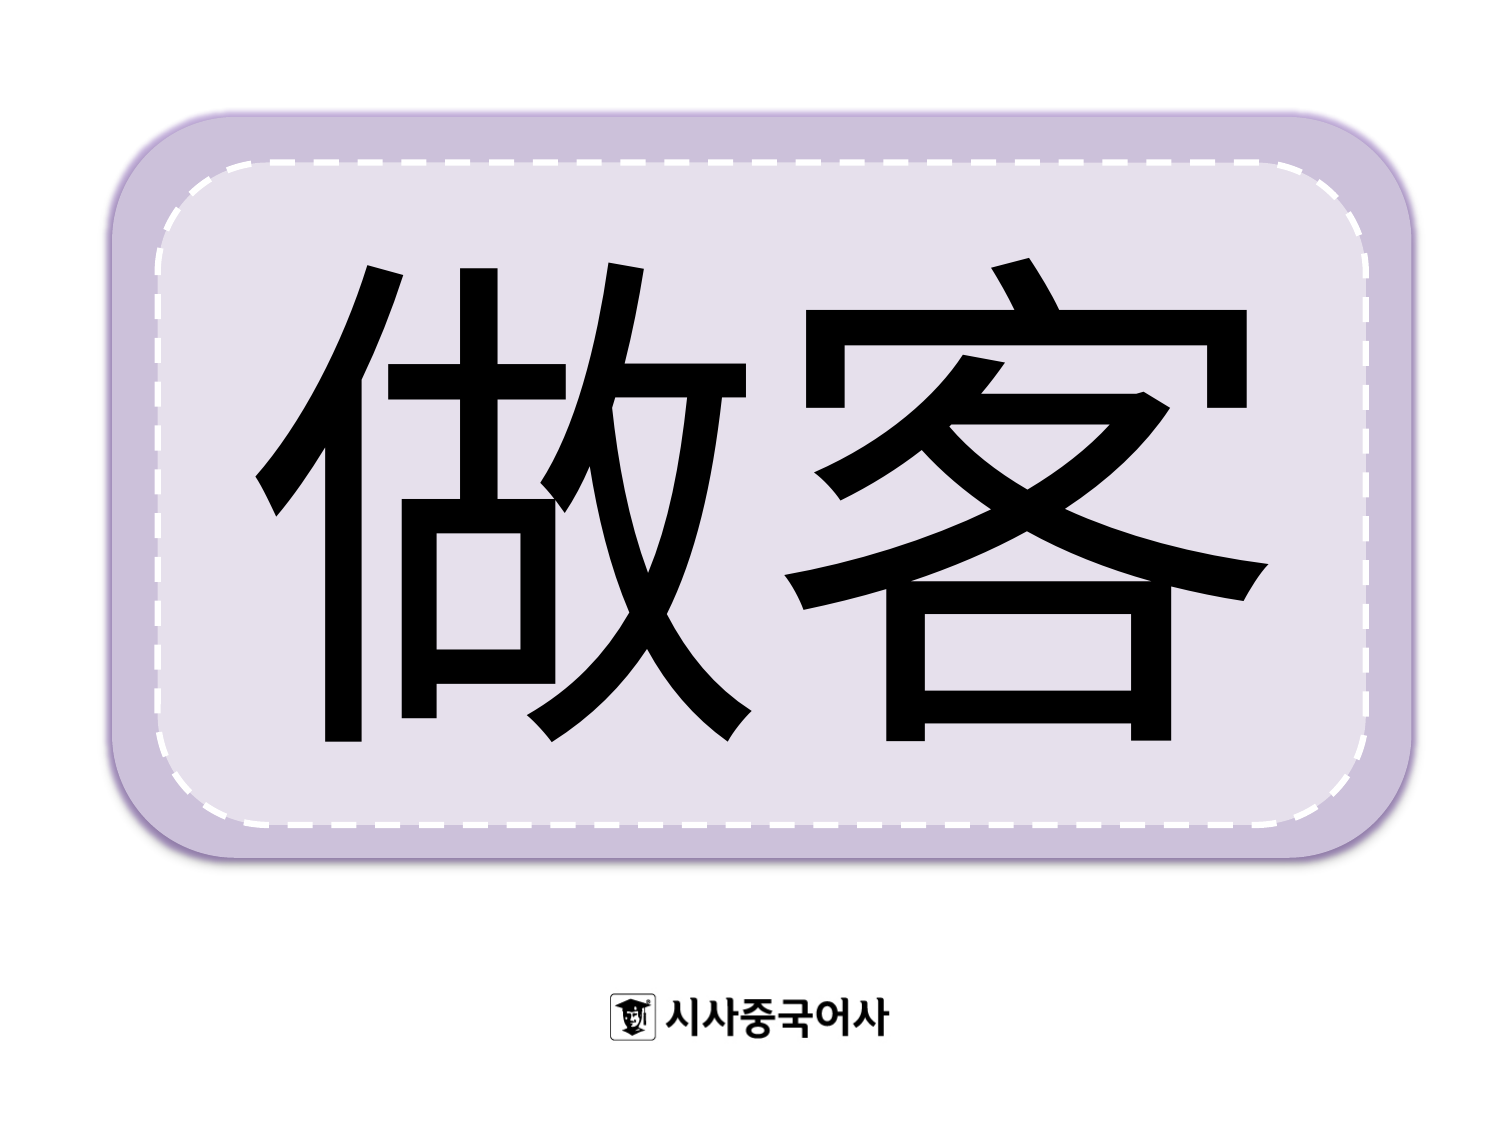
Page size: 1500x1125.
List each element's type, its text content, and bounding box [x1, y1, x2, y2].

picture [602, 987, 898, 1047]
text_box 做客 [162, 160, 1371, 824]
